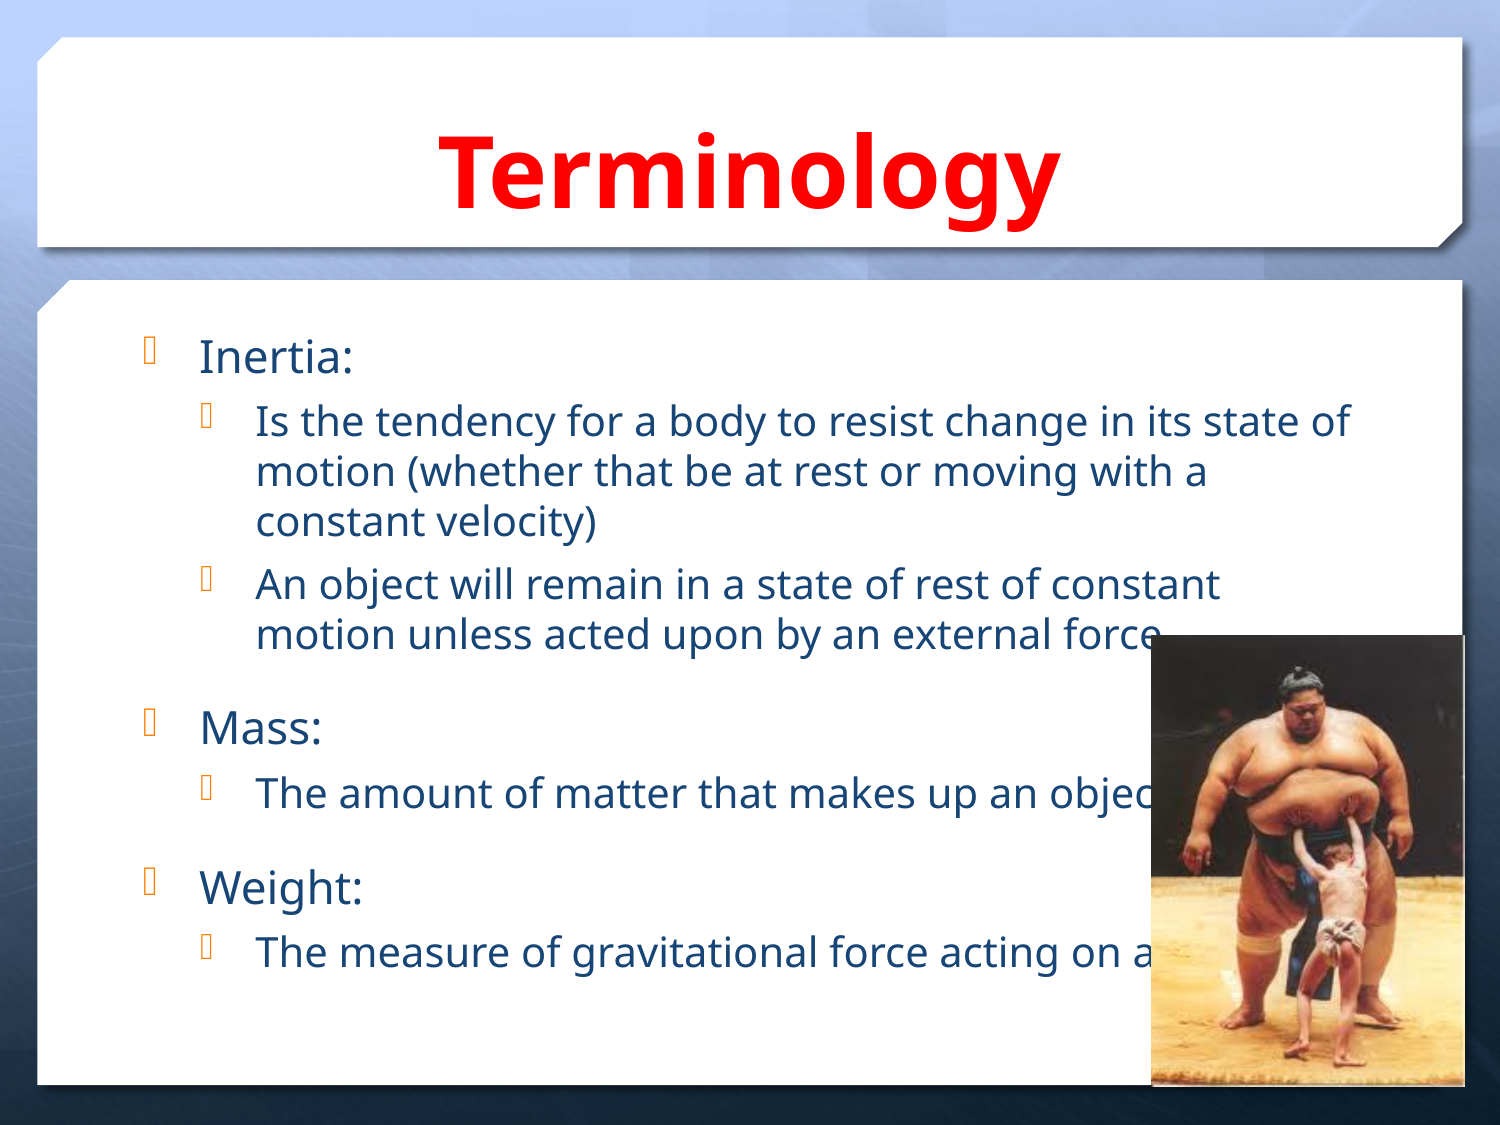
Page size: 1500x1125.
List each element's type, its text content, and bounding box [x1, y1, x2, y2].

list Inertia: Is the tendency for a body to resist change in its state of motion (whether that be at rest or moving with a constant velocity) An object will remain in a state of rest of constant motion unless acted upon by an external force Mass: The amount of matter that makes up an object Weight: The measure of gravitational force acting on a body [127, 319, 1372, 978]
title Terminology [127, 48, 1372, 236]
picture [1150, 634, 1466, 1087]
